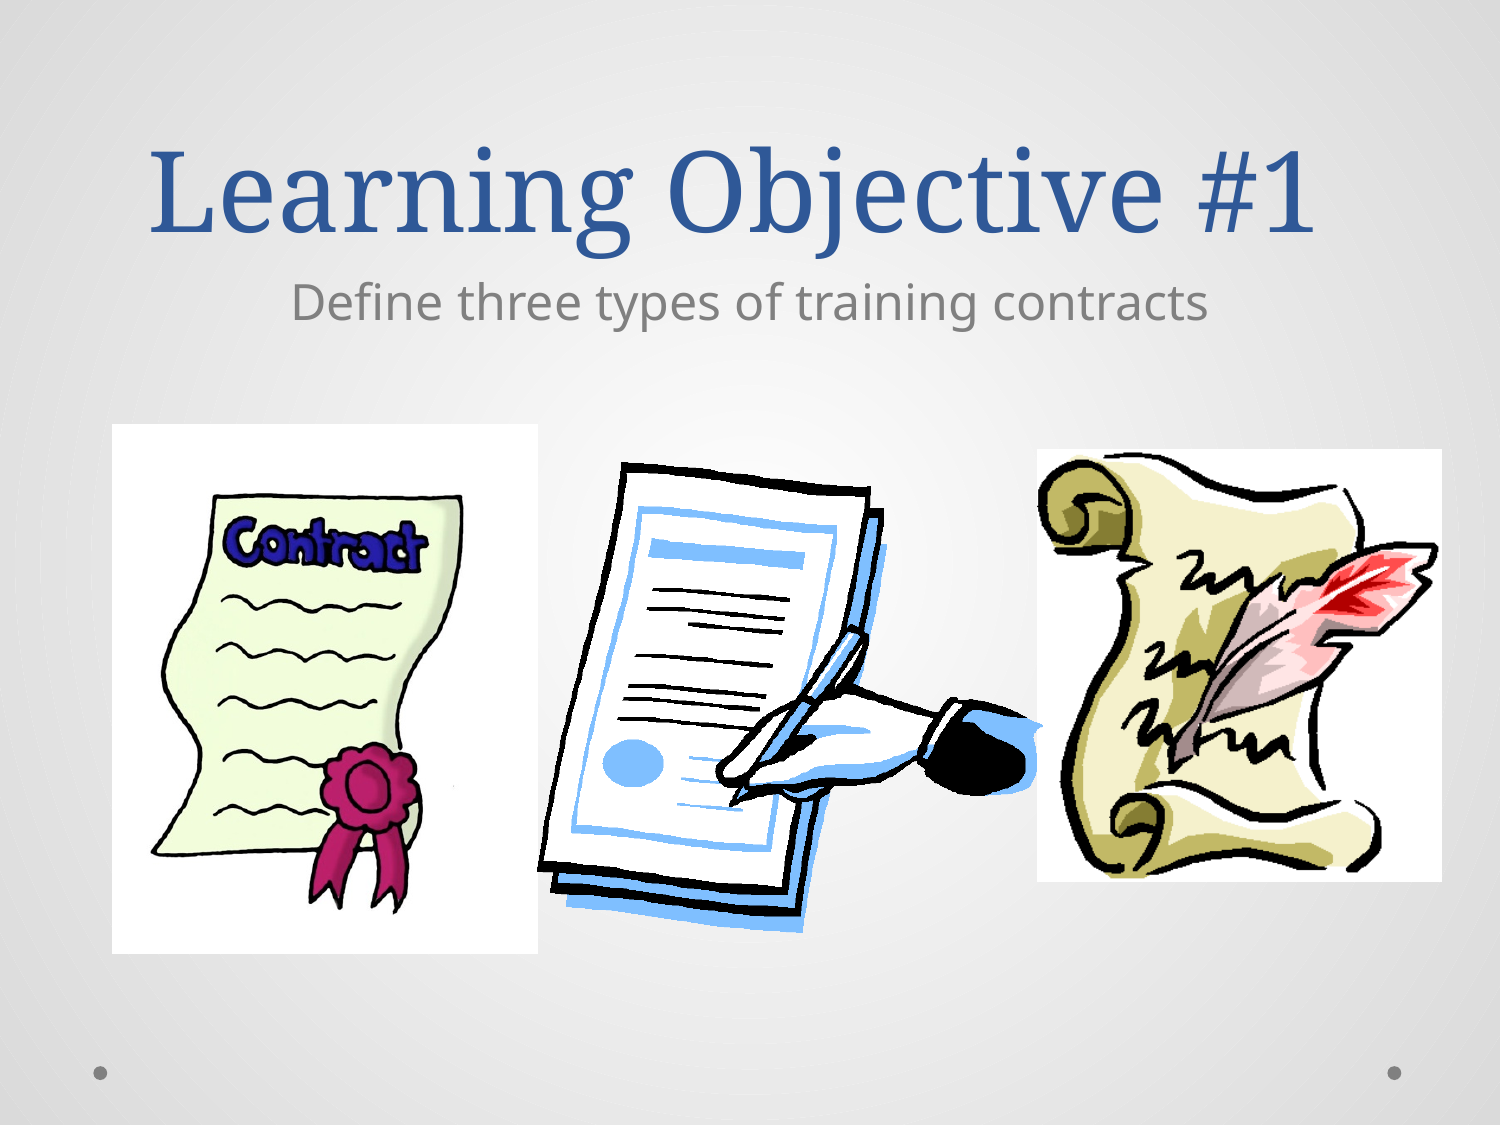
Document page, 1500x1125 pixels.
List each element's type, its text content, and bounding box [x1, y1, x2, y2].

picture [112, 424, 1442, 955]
list Define three types of training contracts [75, 262, 1425, 1005]
title Learning Objective #1 [75, 0, 1425, 262]
